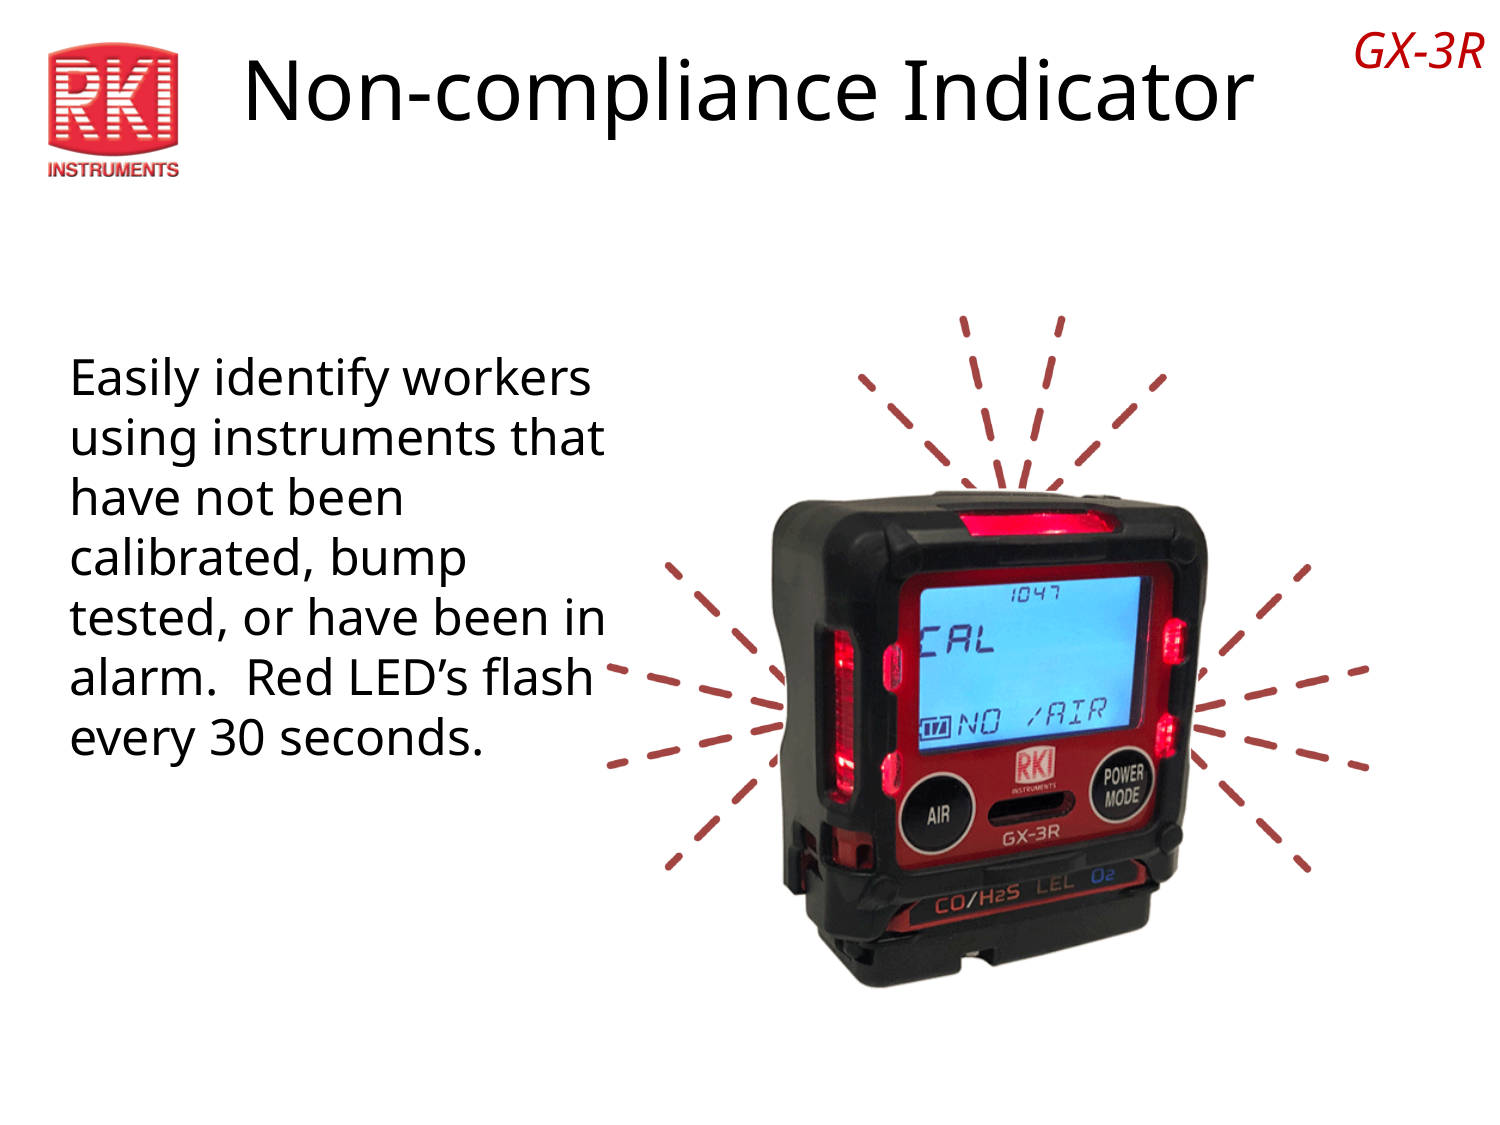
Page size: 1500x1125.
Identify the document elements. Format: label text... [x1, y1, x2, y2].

text_box GX-3R [1307, 11, 1500, 87]
text_box Non-compliance Indicator [111, 30, 1387, 144]
list Easily identify workers using instruments that have not been calibrated, bump tested, or have been in alarm. Red LED’s flash every 30 seconds. [54, 337, 657, 926]
picture [486, 195, 1490, 1005]
picture [37, 37, 188, 184]
